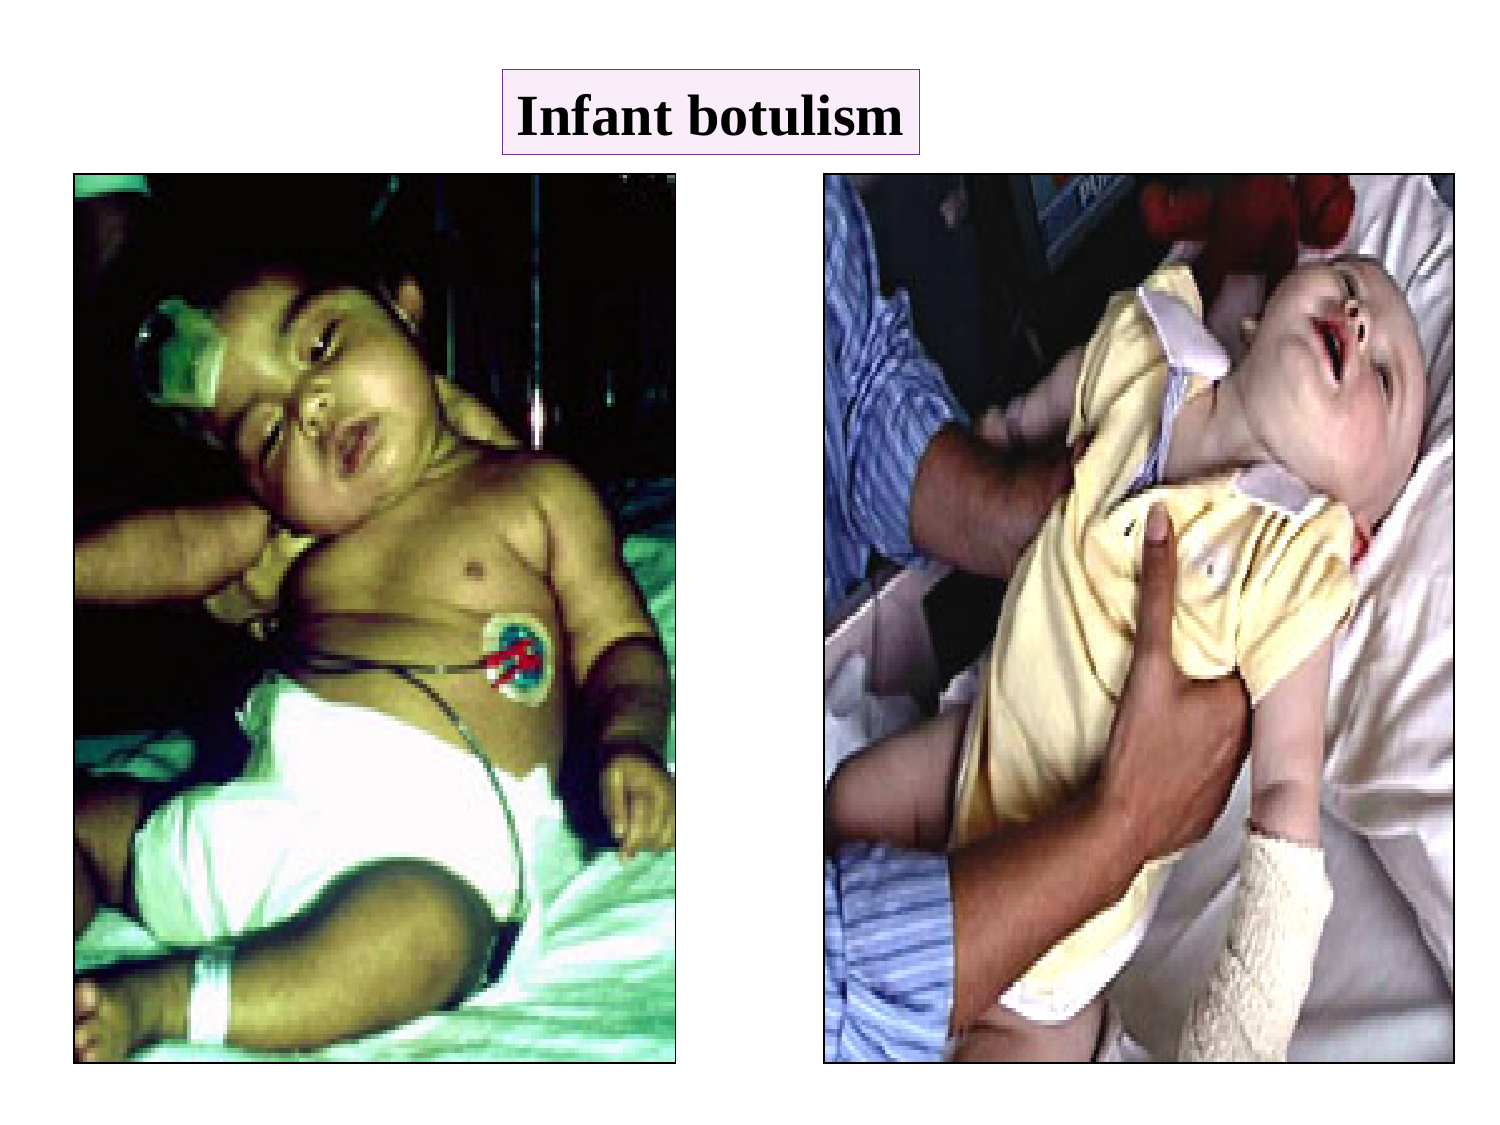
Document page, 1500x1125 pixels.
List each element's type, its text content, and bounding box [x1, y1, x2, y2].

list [74, 174, 676, 1063]
text_box Infant botulism [502, 69, 920, 155]
picture [824, 174, 1454, 1063]
